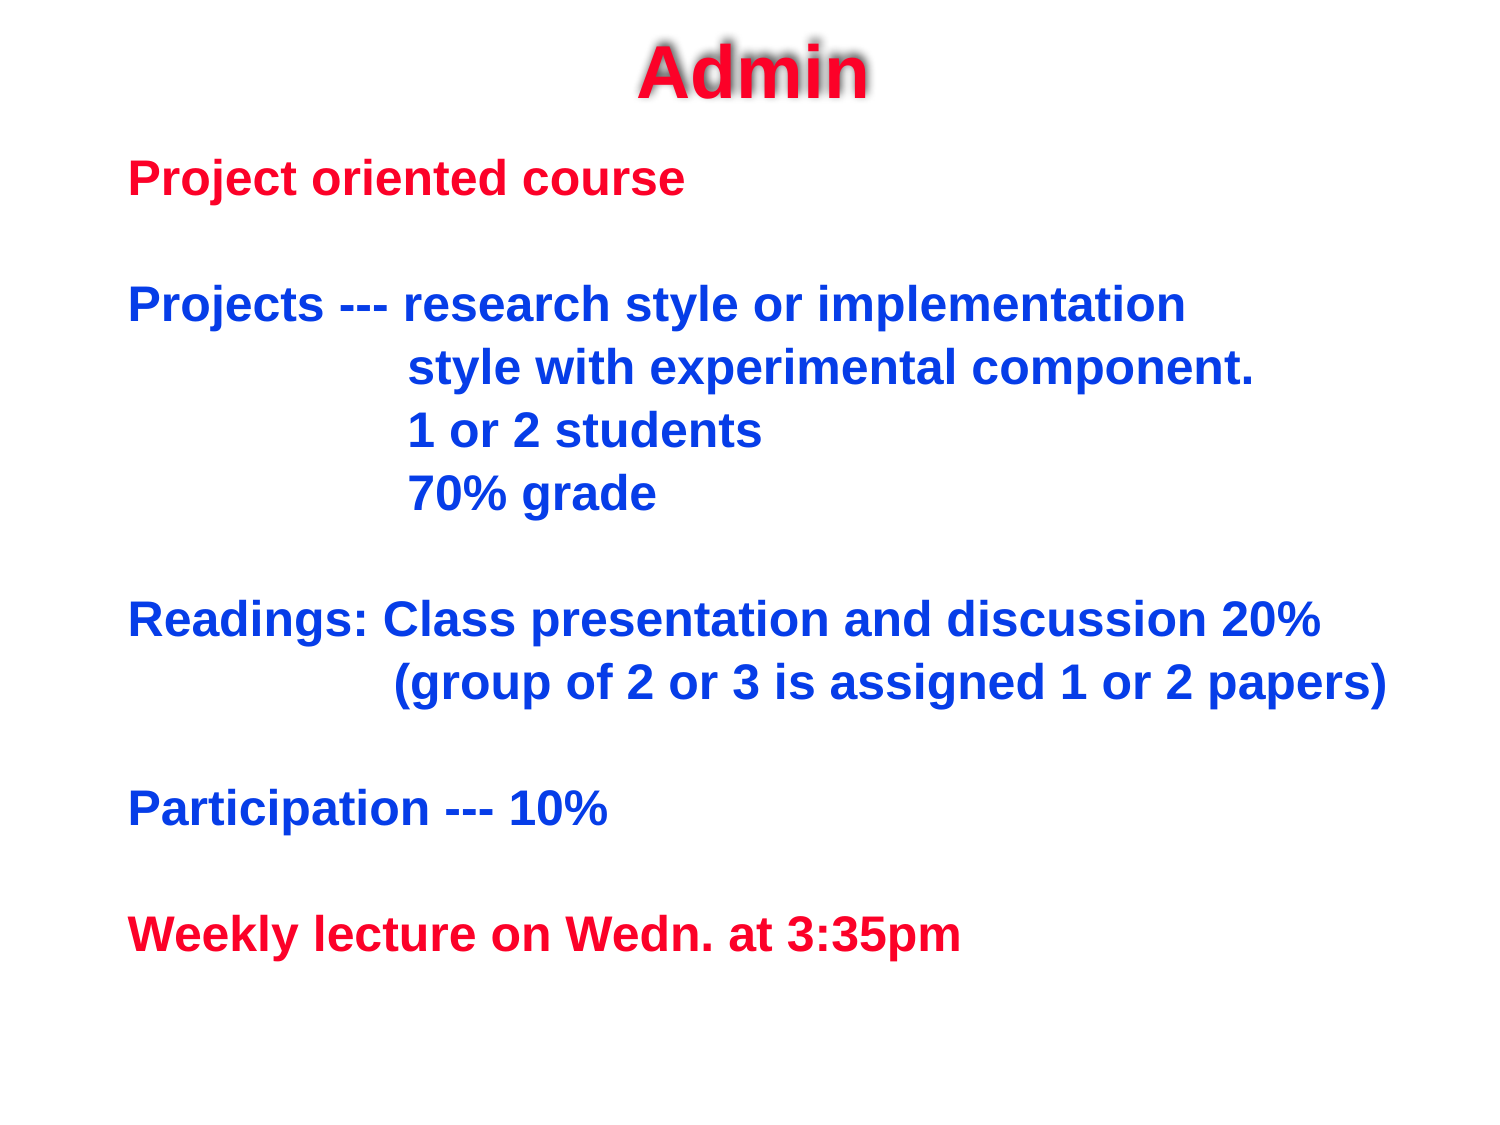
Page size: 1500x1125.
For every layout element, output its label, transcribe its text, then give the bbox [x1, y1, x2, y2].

list Project oriented course Projects --- research style or implementation style with experimental component. 1 or 2 students 70% grade Readings: Class presentation and discussion 20% (group of 2 or 3 is assigned 1 or 2 papers) Participation --- 10% Weekly lecture on Wedn. at 3:35pm [112, 149, 1425, 825]
title Admin [163, 0, 1344, 149]
